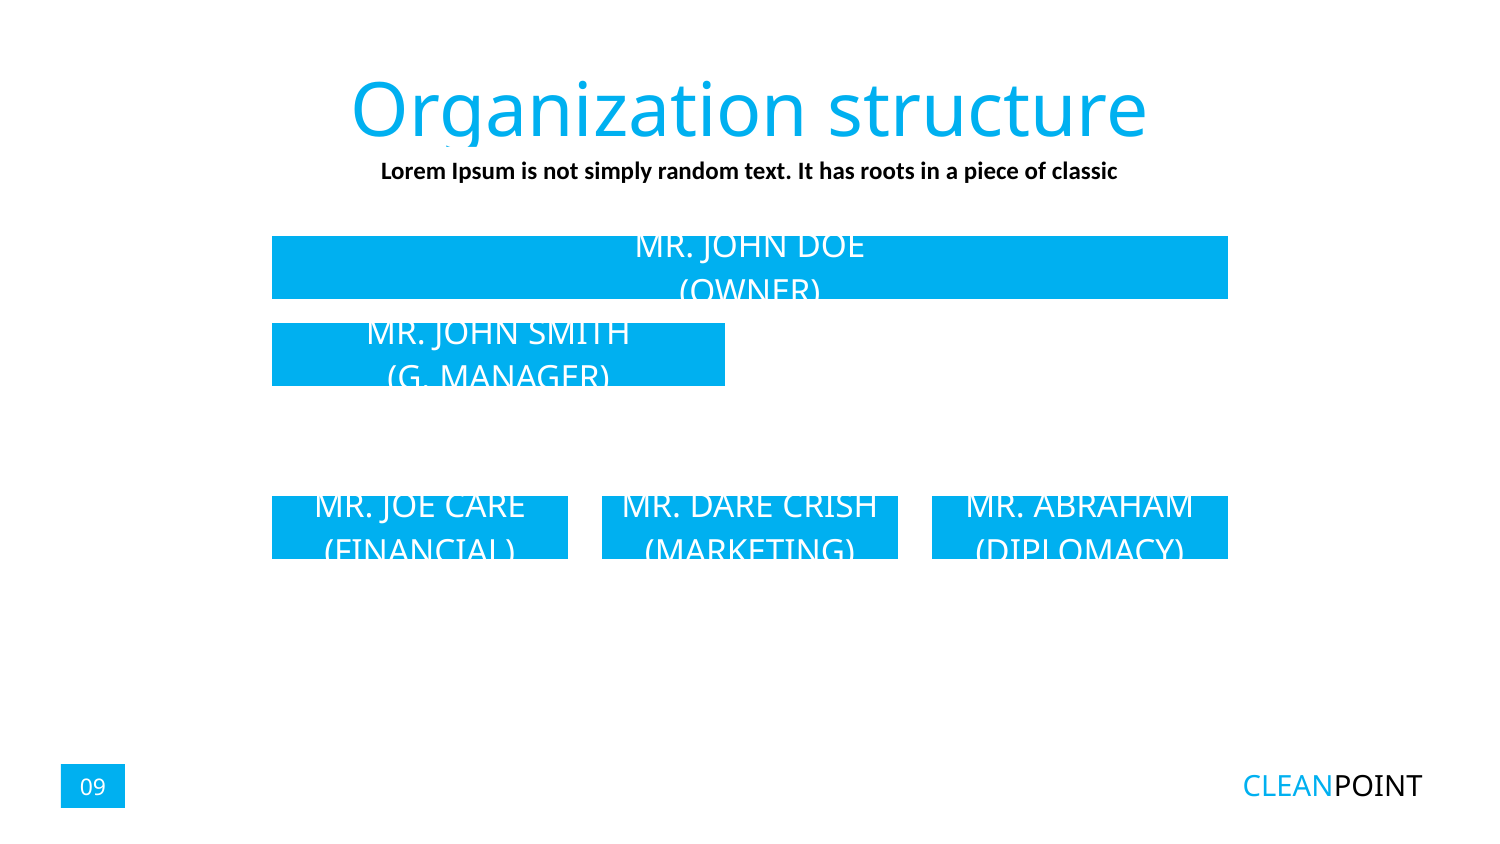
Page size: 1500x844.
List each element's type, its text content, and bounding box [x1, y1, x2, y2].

text_box CLEANPOINT [149, 746, 1438, 810]
text_box 09 [59, 762, 127, 810]
text_box Lorem Ipsum is not simply random text. It has roots in a piece of classic [149, 146, 1350, 192]
title Organization structure [300, 96, 1200, 146]
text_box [149, 234, 1351, 735]
